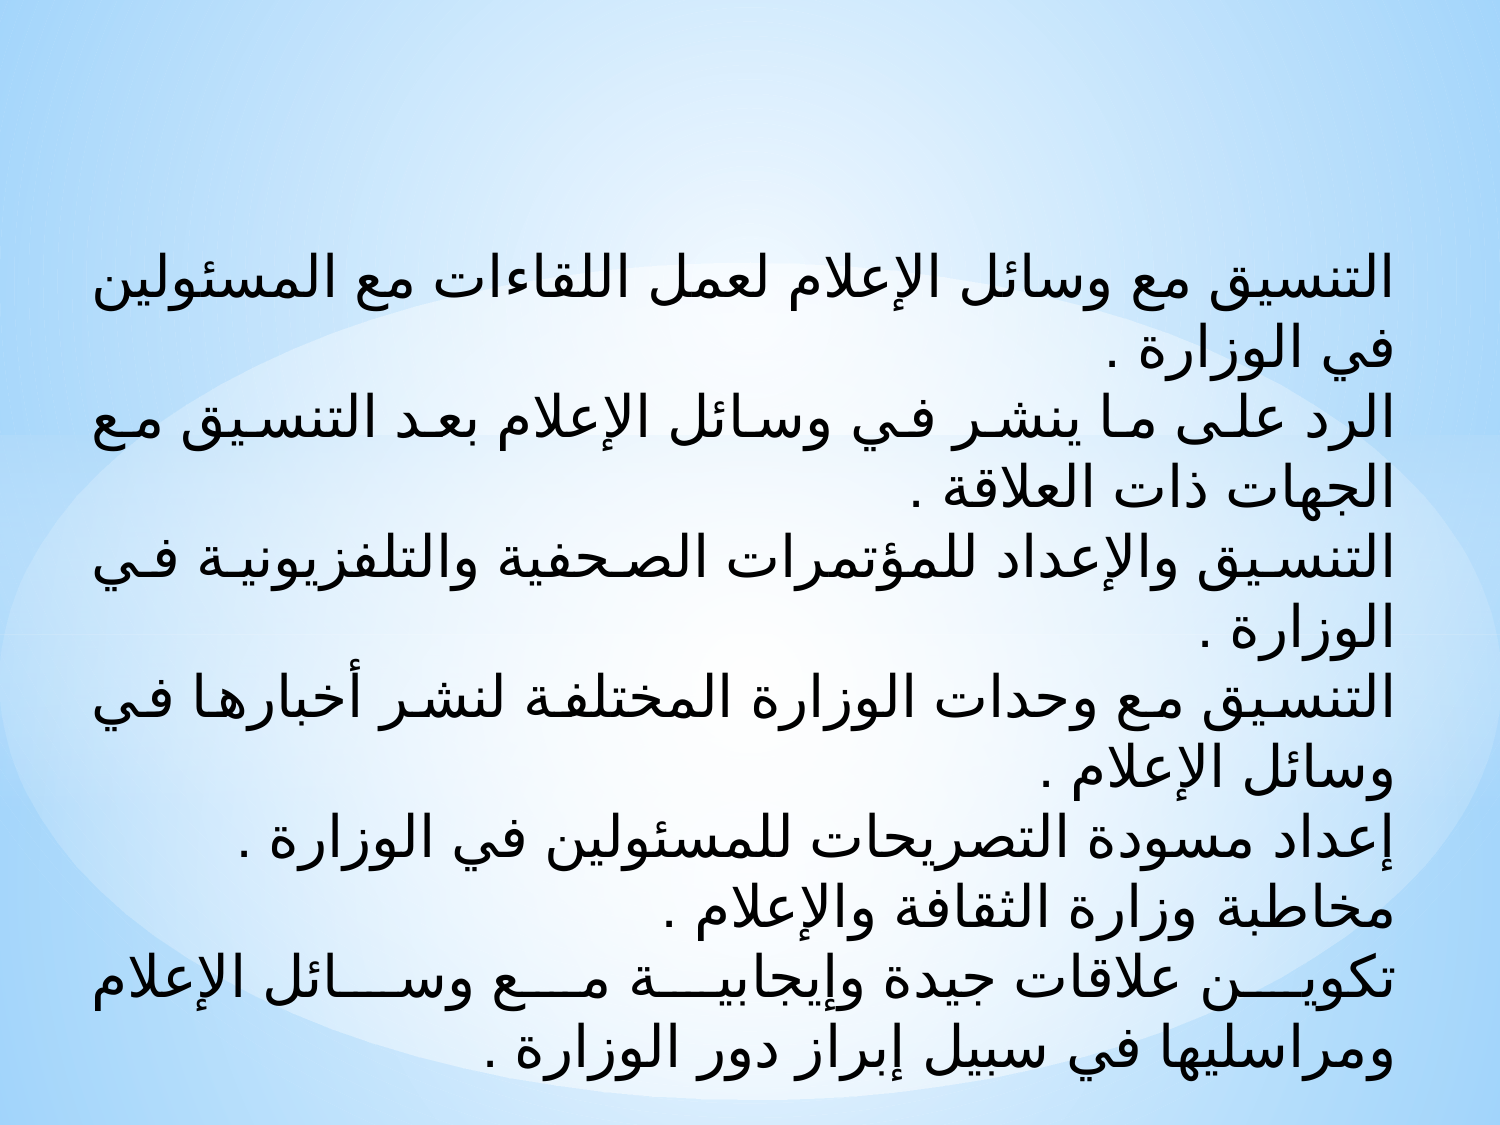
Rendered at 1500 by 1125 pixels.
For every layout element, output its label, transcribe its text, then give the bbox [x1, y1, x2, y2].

text_box التنسيق مع وسائل الإعلام لعمل اللقاءات مع المسئولين في الوزارة . الرد على ما ينشر في وسائل الإعلام بعد التنسيق مع الجهات ذات العلاقة . التنسيق والإعداد للمؤتمرات الصحفية والتلفزيونية في الوزارة . التنسيق مع وحدات الوزارة المختلفة لنشر أخبارها في وسائل الإعلام . إعداد مسودة التصريحات للمسئولين في الوزارة . مخاطبة وزارة الثقافة والإعلام . تكوين علاقات جيدة وإيجابية مع وسائل الإعلام ومراسليها في سبيل إبراز دور الوزارة . [76, 231, 1412, 1087]
